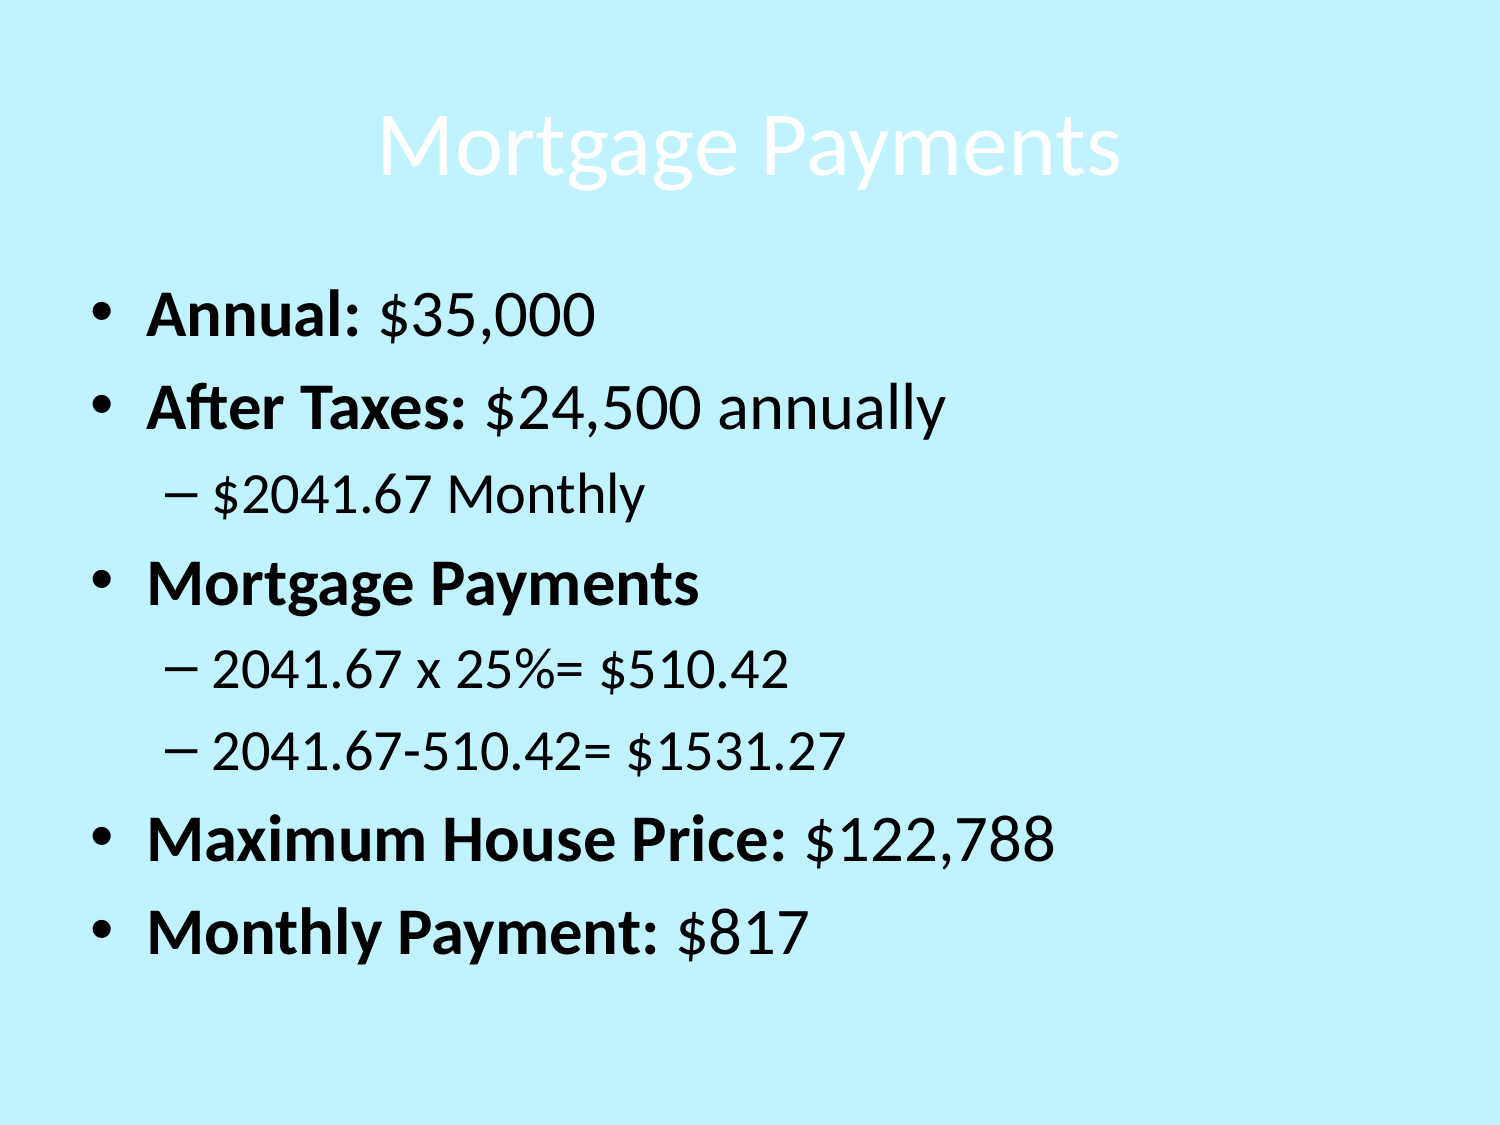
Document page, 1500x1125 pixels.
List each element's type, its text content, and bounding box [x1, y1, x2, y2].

title Mortgage Payments [75, 45, 1425, 233]
list Annual: $35,000 After Taxes: $24,500 annually $2041.67 Monthly Mortgage Payments 2041.67 x 25%= $510.42 2041.67-510.42= $1531.27 Maximum House Price: $122,788 Monthly Payment: $817 [75, 262, 1425, 1005]
